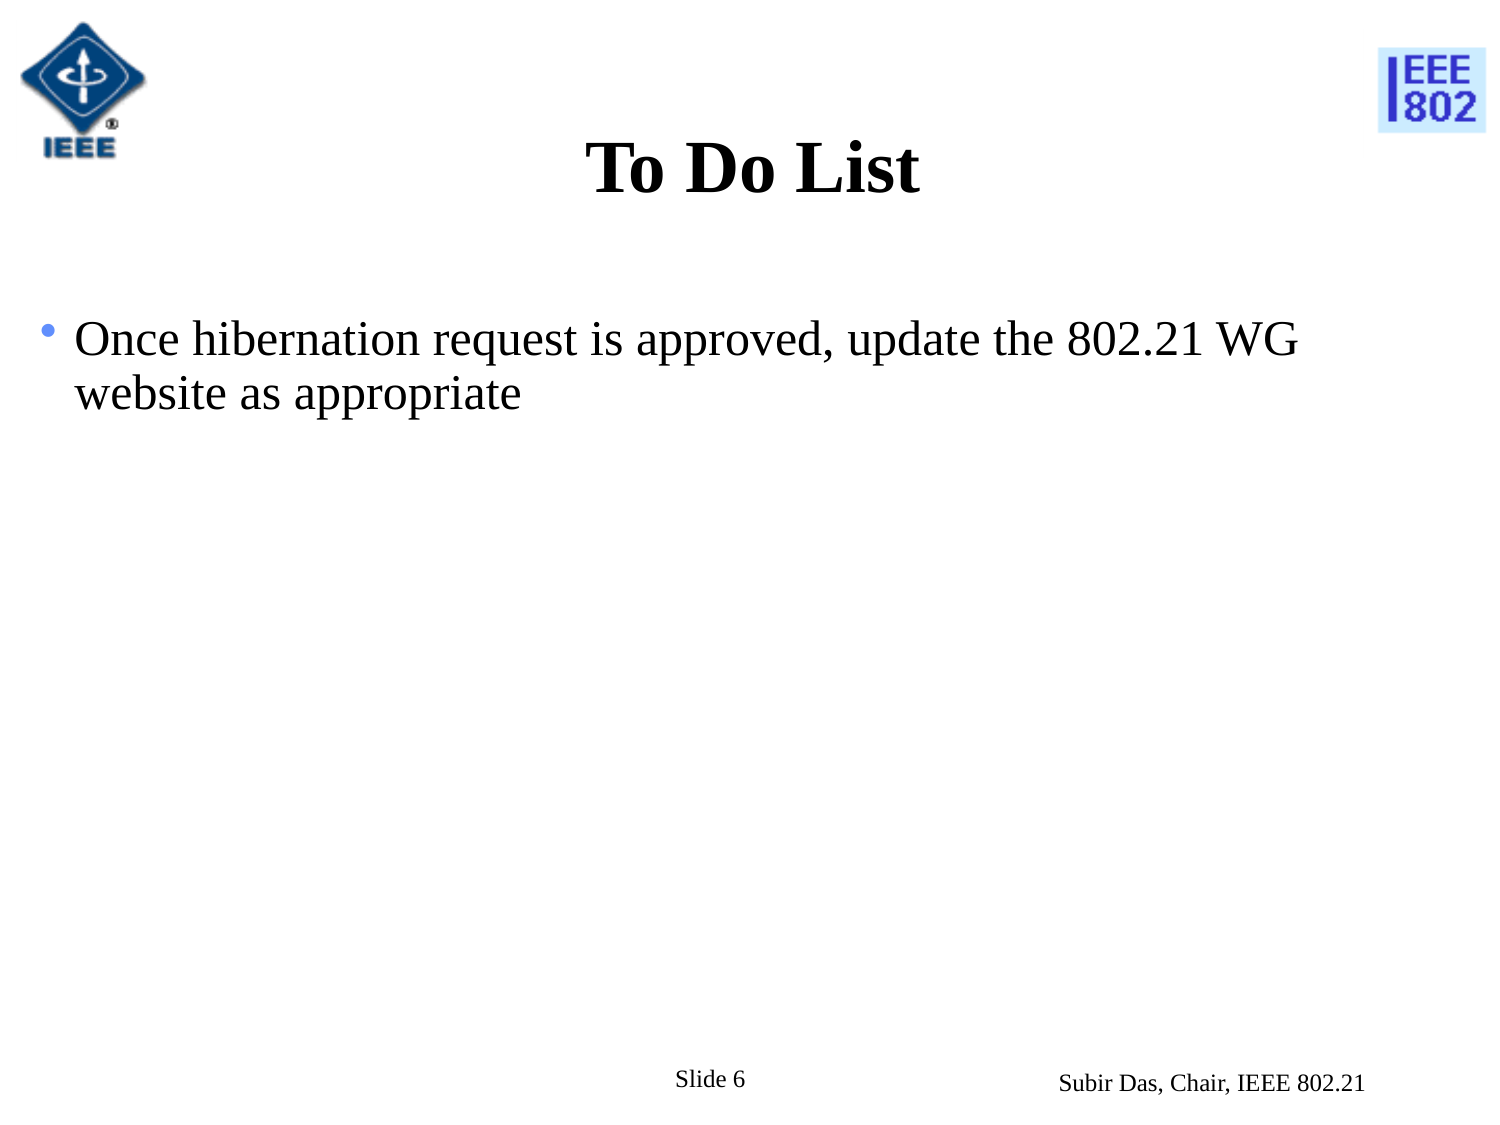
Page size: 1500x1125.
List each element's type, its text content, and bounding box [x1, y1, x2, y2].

title To Do List [125, 112, 1400, 224]
picture [1362, 29, 1499, 158]
text_box Slide 5 [675, 1062, 838, 1093]
picture [15, 20, 152, 162]
footer Subir Das, Chair, IEEE 802.21 [1043, 1062, 1402, 1093]
text_box Once hibernation request is approved, update the 802.21 WG website as appropriate [24, 224, 1468, 888]
